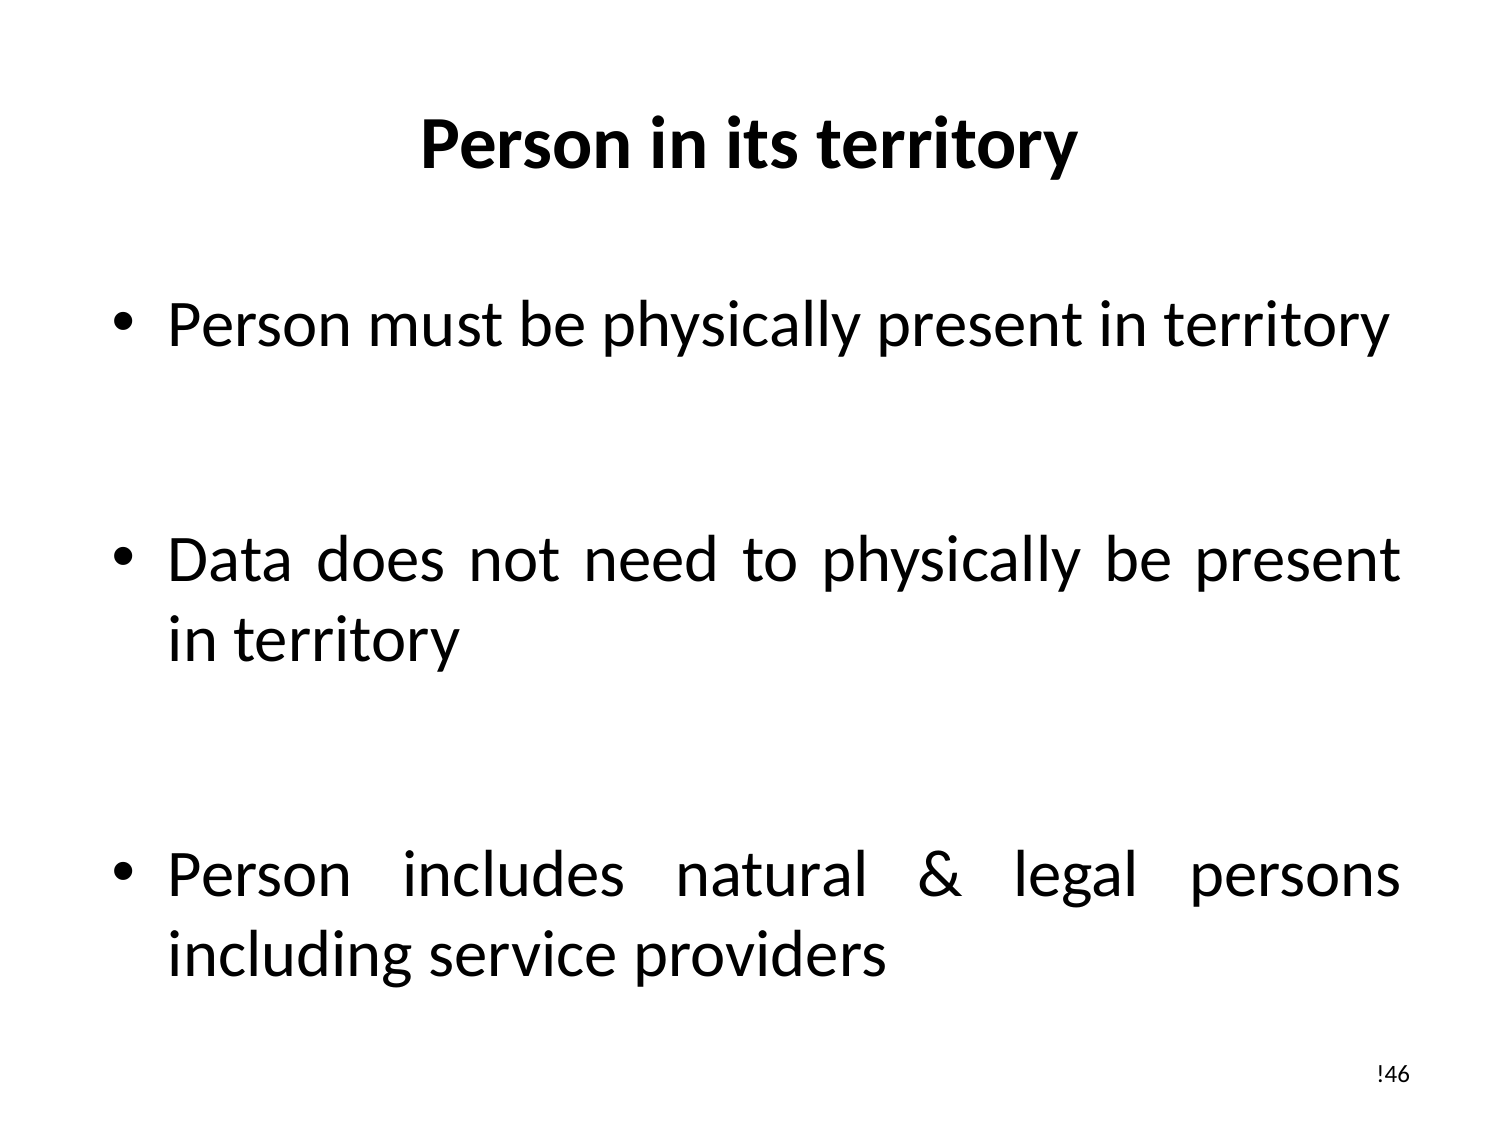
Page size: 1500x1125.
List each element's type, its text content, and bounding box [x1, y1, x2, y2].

list Person must be physically present in territory Data does not need to physically be present in territory Person includes natural & legal persons including service providers [96, 272, 1418, 1016]
slide_number !46 [1074, 1042, 1425, 1103]
title Person in its territory [74, 44, 1426, 233]
